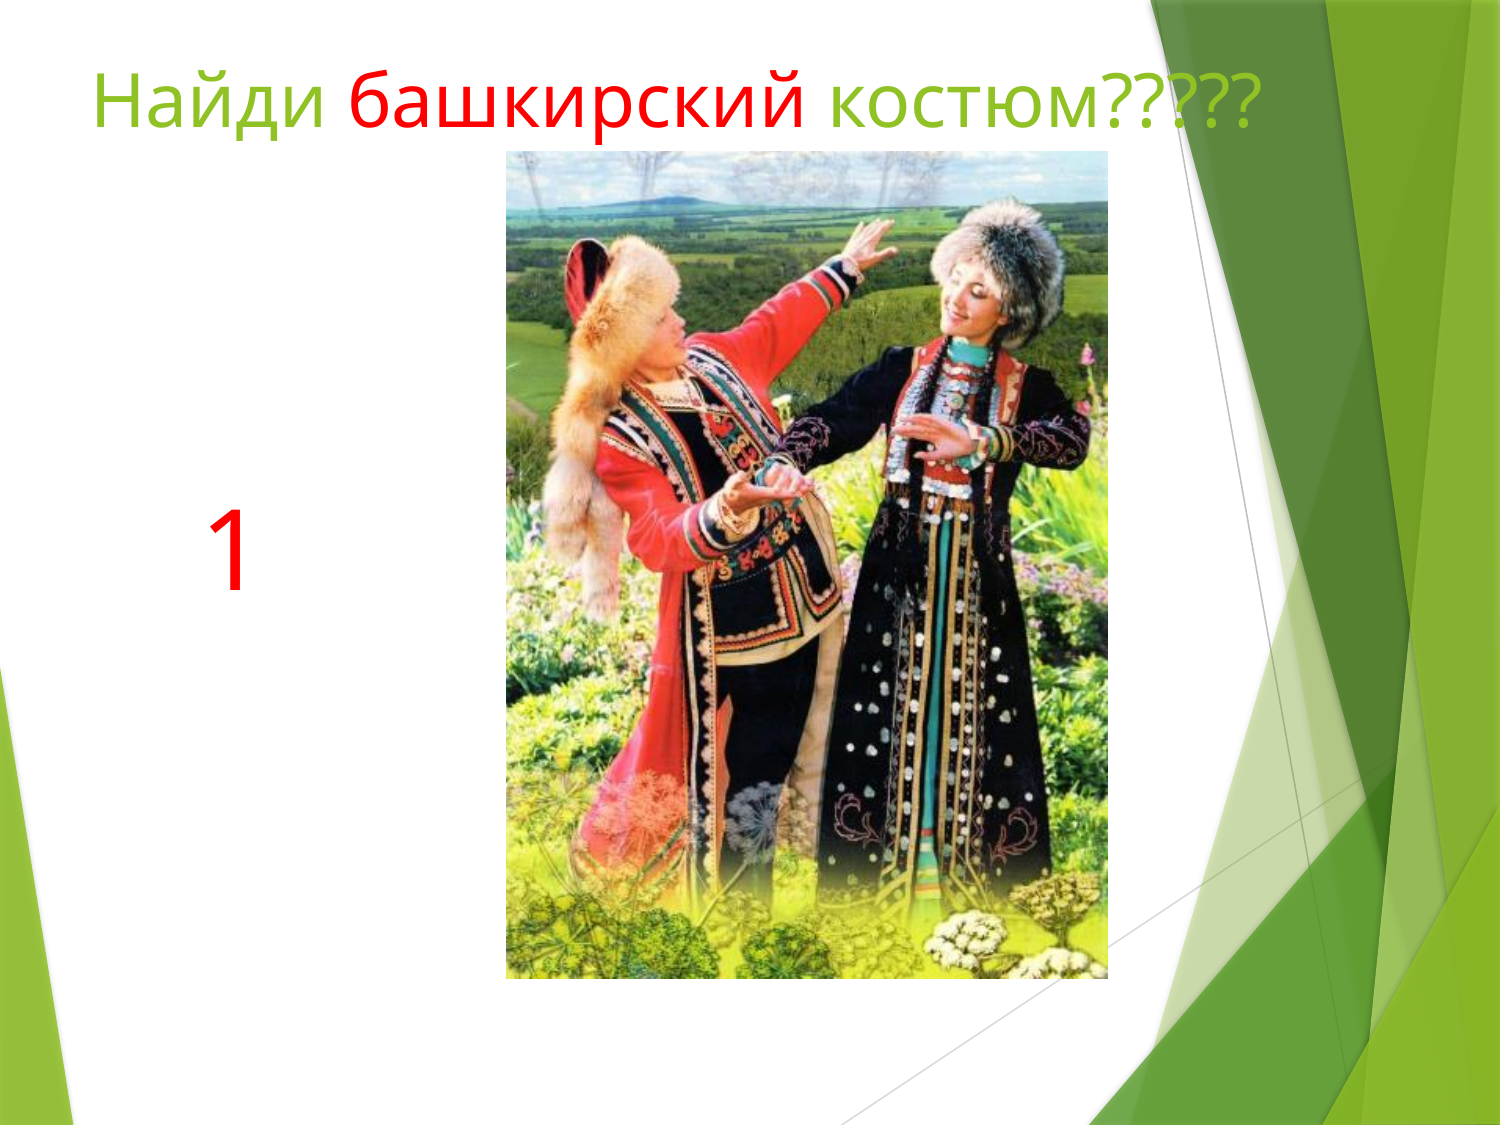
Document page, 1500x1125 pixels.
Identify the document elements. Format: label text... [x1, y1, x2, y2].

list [505, 151, 1108, 979]
text_box 1 [22, 470, 444, 621]
title Найди башкирский костюм????? [75, 45, 1425, 233]
